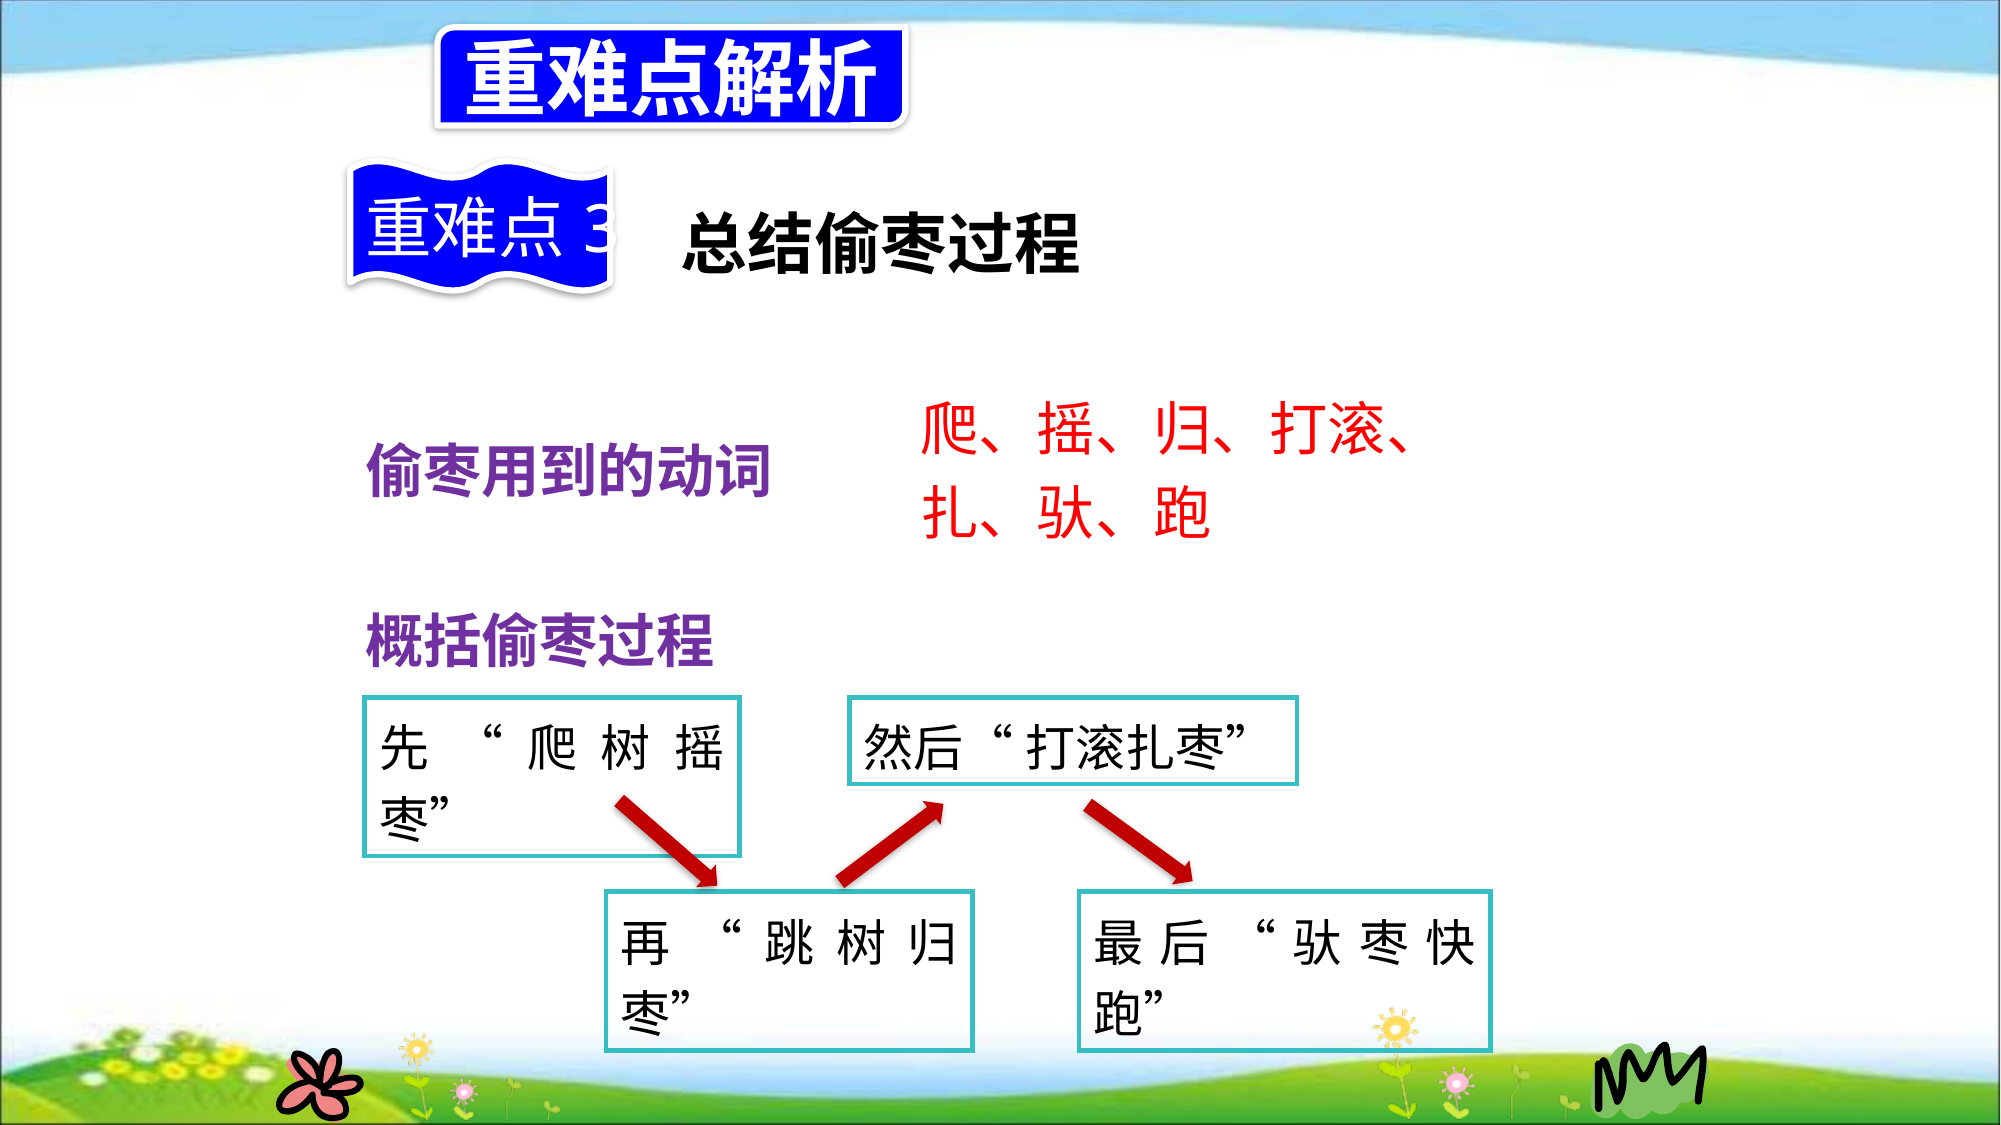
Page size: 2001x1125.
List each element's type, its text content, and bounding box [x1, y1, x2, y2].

picture [0, 0, 2001, 1125]
text_box 再“跳树归枣” [605, 891, 973, 1051]
text_box 先“爬树摇枣” [364, 697, 740, 857]
text_box 重难点3 [347, 158, 614, 294]
text_box [614, 794, 718, 888]
text_box 爬、摇、归、打滚、 扎、驮、跑 [905, 370, 1468, 554]
text_box 总结偷枣过程 [665, 194, 1118, 290]
text_box 重难点解析 [434, 24, 909, 129]
text_box [1083, 798, 1193, 885]
text_box 偷枣用到的动词 [350, 413, 818, 512]
text_box 概括偷枣过程 [350, 582, 818, 682]
text_box 然后“ 打滚扎枣” [849, 697, 1298, 785]
text_box [835, 800, 944, 889]
text_box 最后“驮枣快跑” [1078, 891, 1491, 1051]
